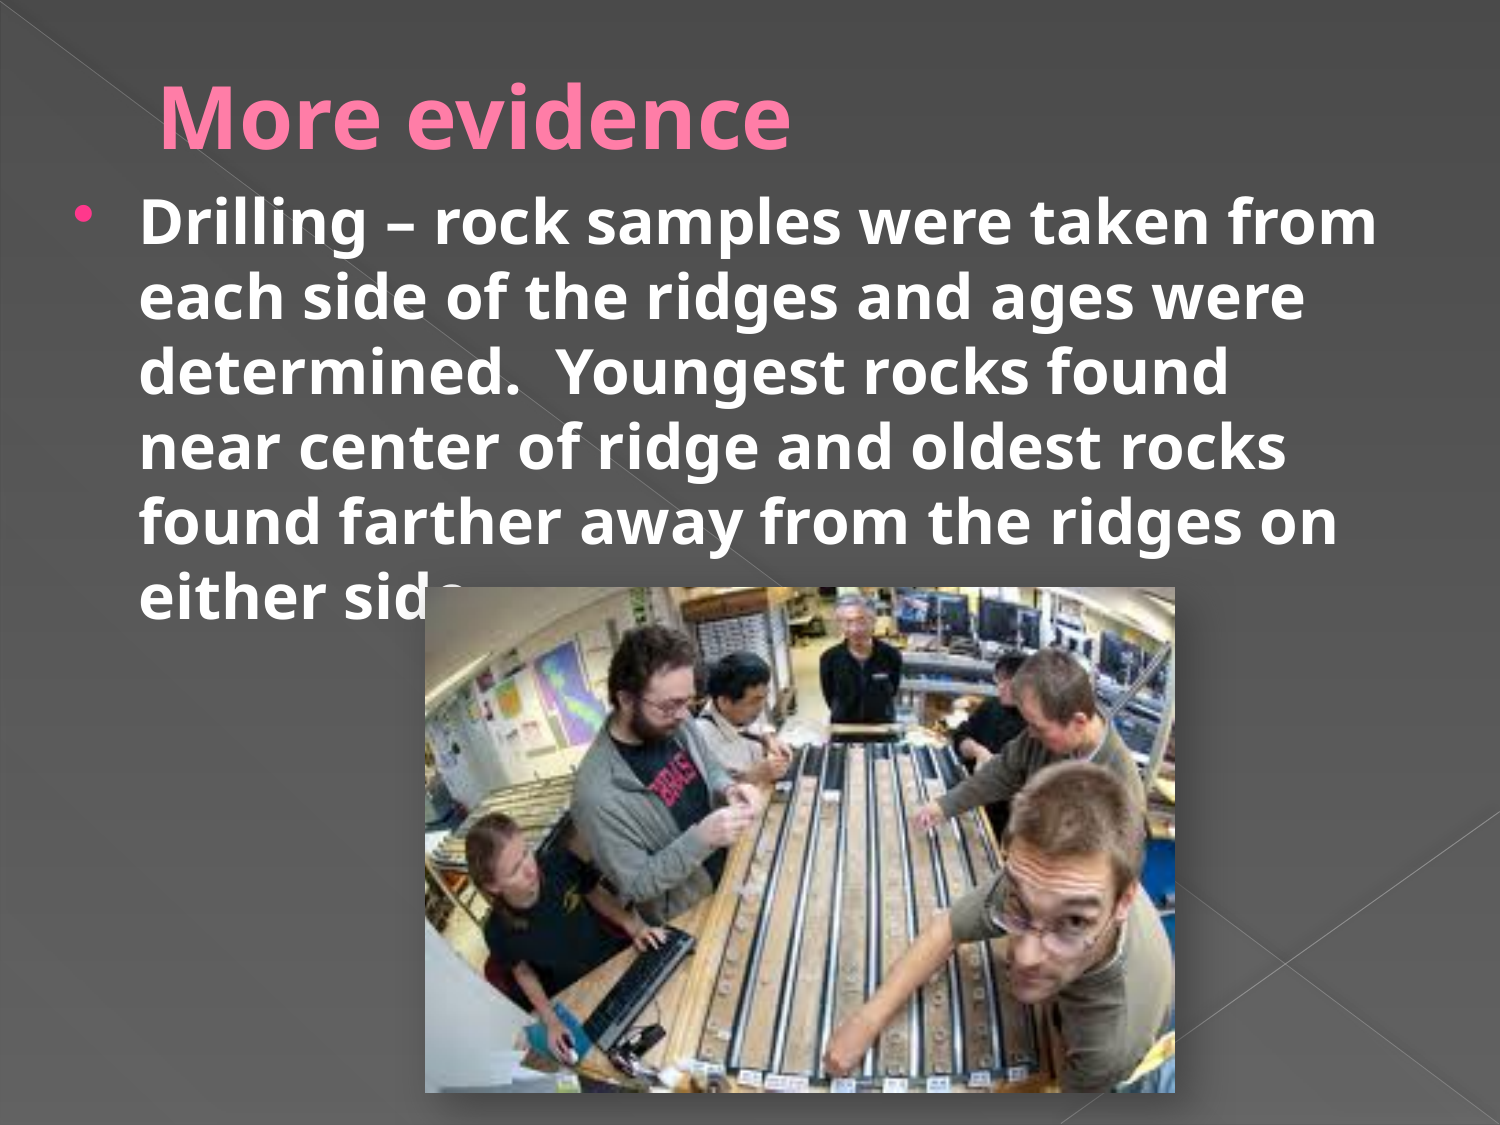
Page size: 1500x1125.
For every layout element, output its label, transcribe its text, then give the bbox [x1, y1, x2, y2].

picture [424, 587, 1176, 1094]
list Drilling – rock samples were taken from each side of the ridges and ages were determined. Youngest rocks found near center of ridge and oldest rocks found farther away from the ridges on either side. [50, 174, 1400, 925]
title More evidence [62, 0, 1413, 230]
